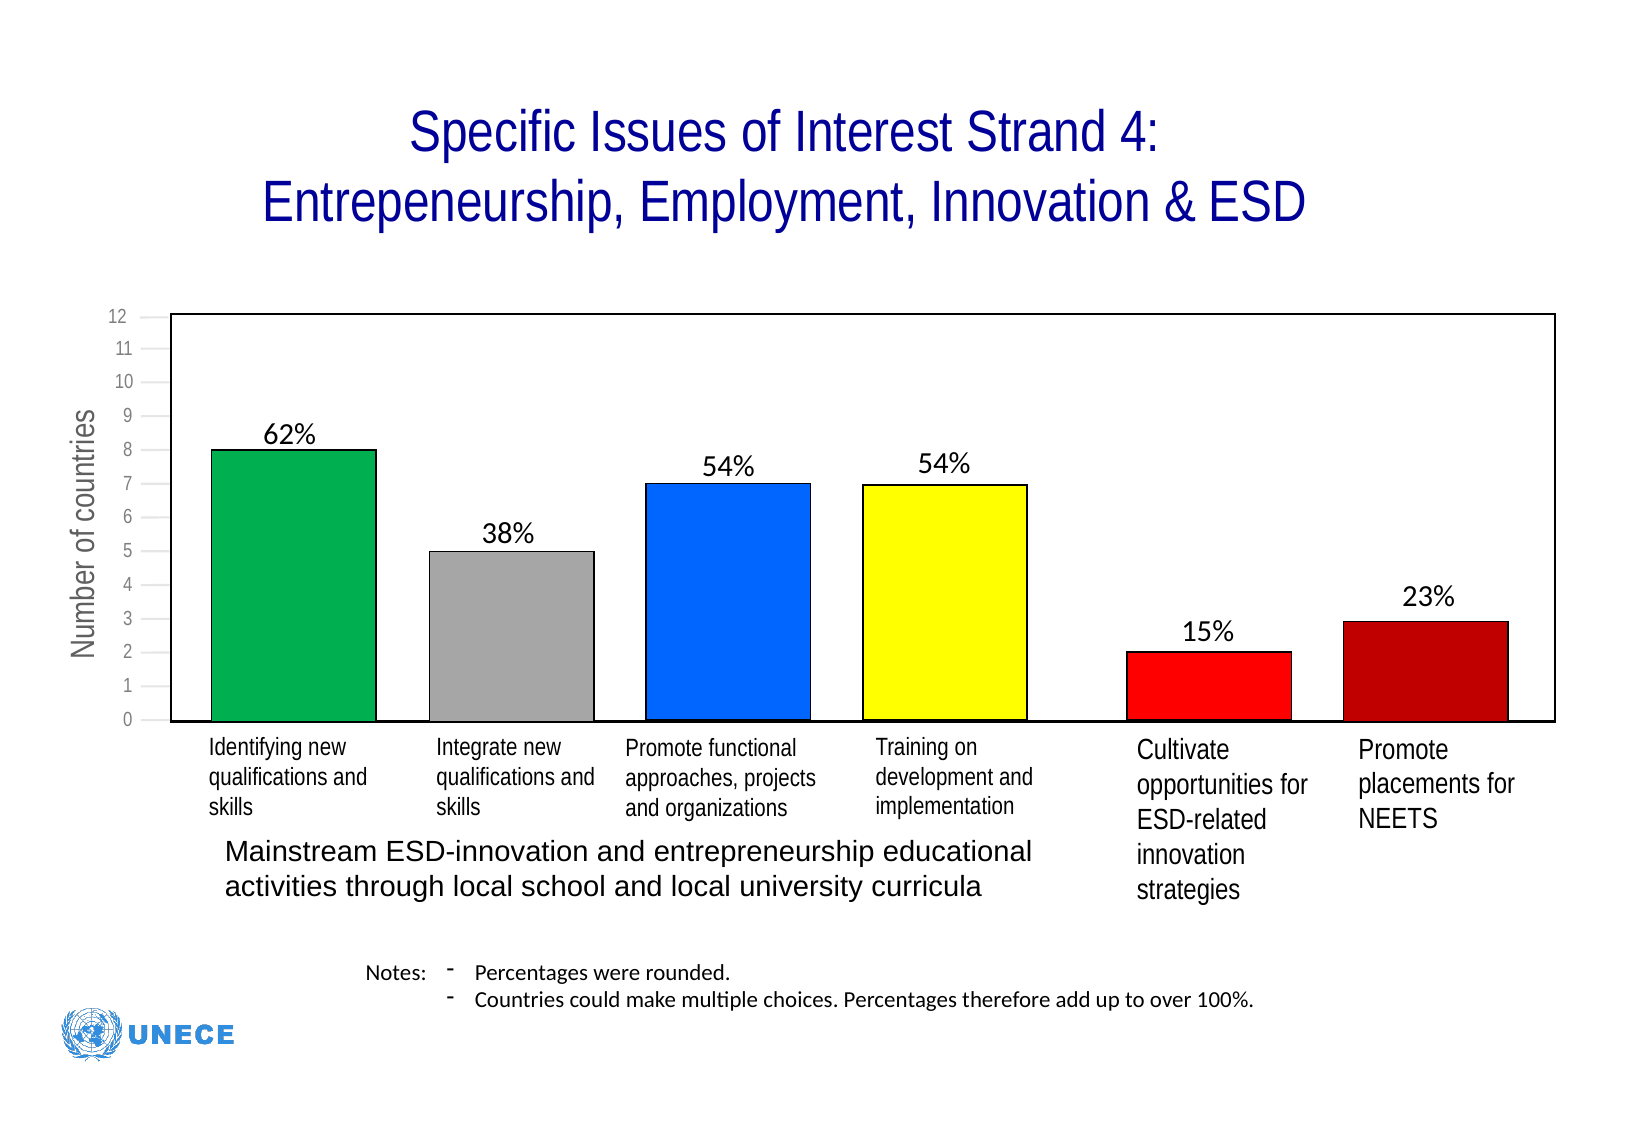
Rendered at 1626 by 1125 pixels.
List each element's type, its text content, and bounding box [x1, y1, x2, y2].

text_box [52, 297, 1555, 1021]
text_box Specific Issues of Interest Strand 4: Entrepeneurship, Employment, Innovation & ESD [194, 99, 1376, 228]
picture [57, 1006, 236, 1062]
